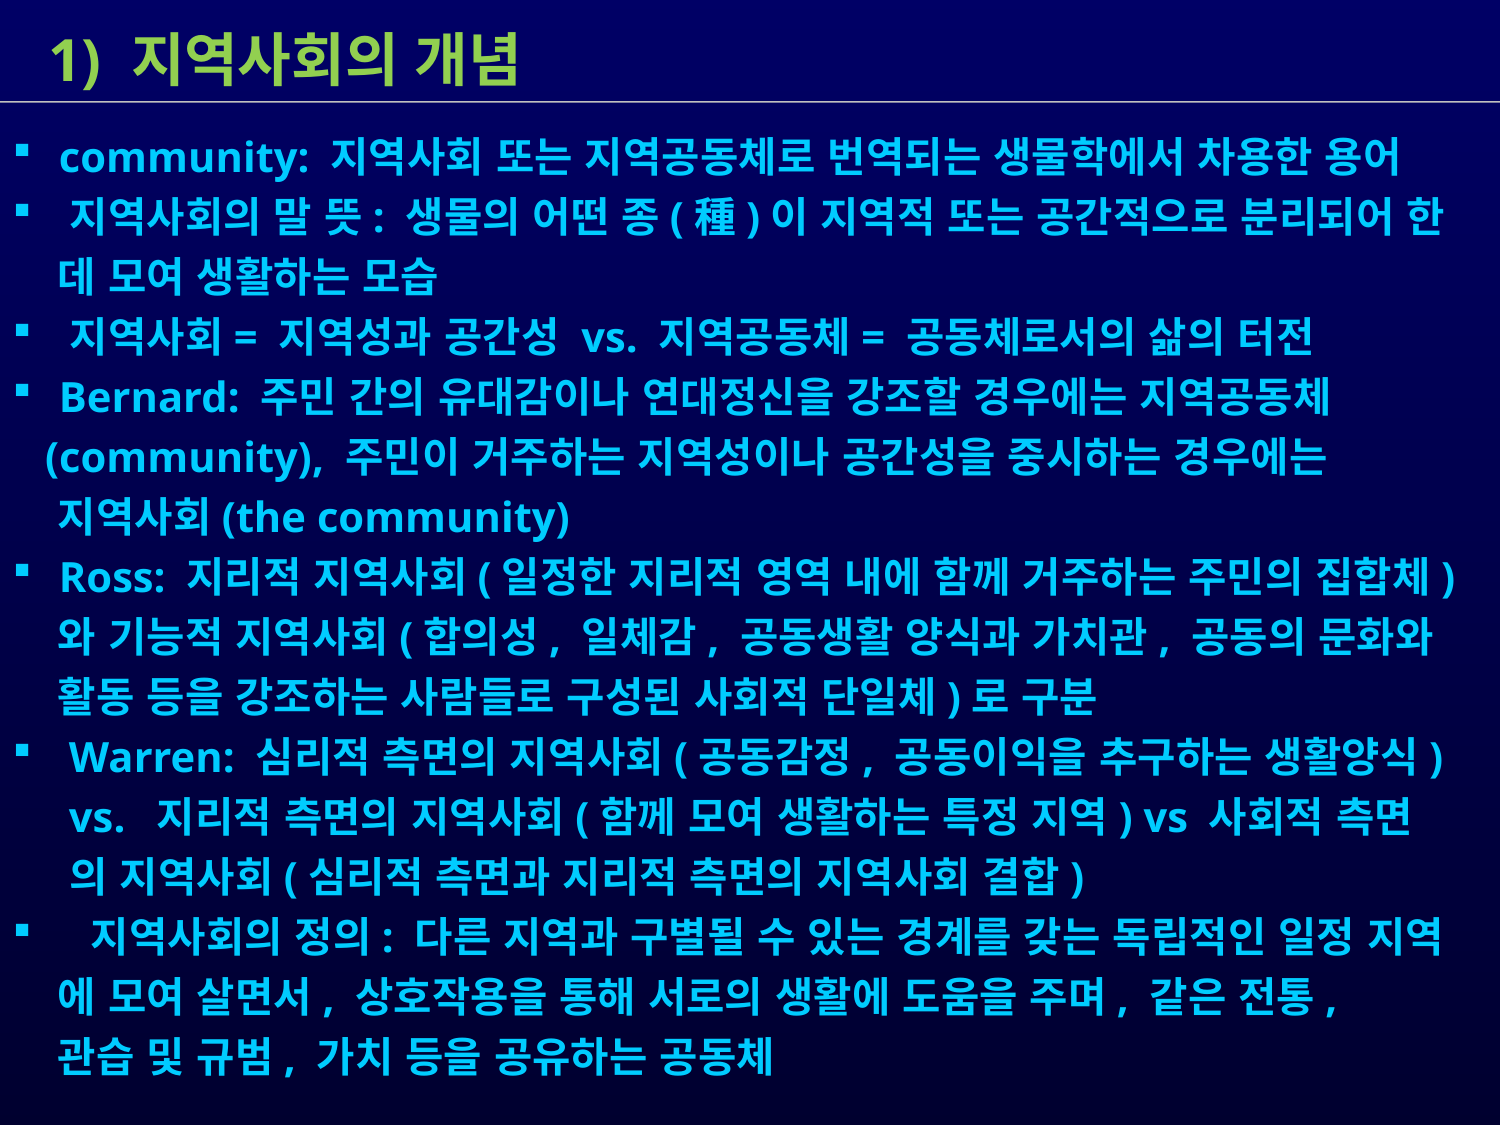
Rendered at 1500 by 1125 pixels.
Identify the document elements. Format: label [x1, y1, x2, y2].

text_box [0, 15, 1500, 1091]
